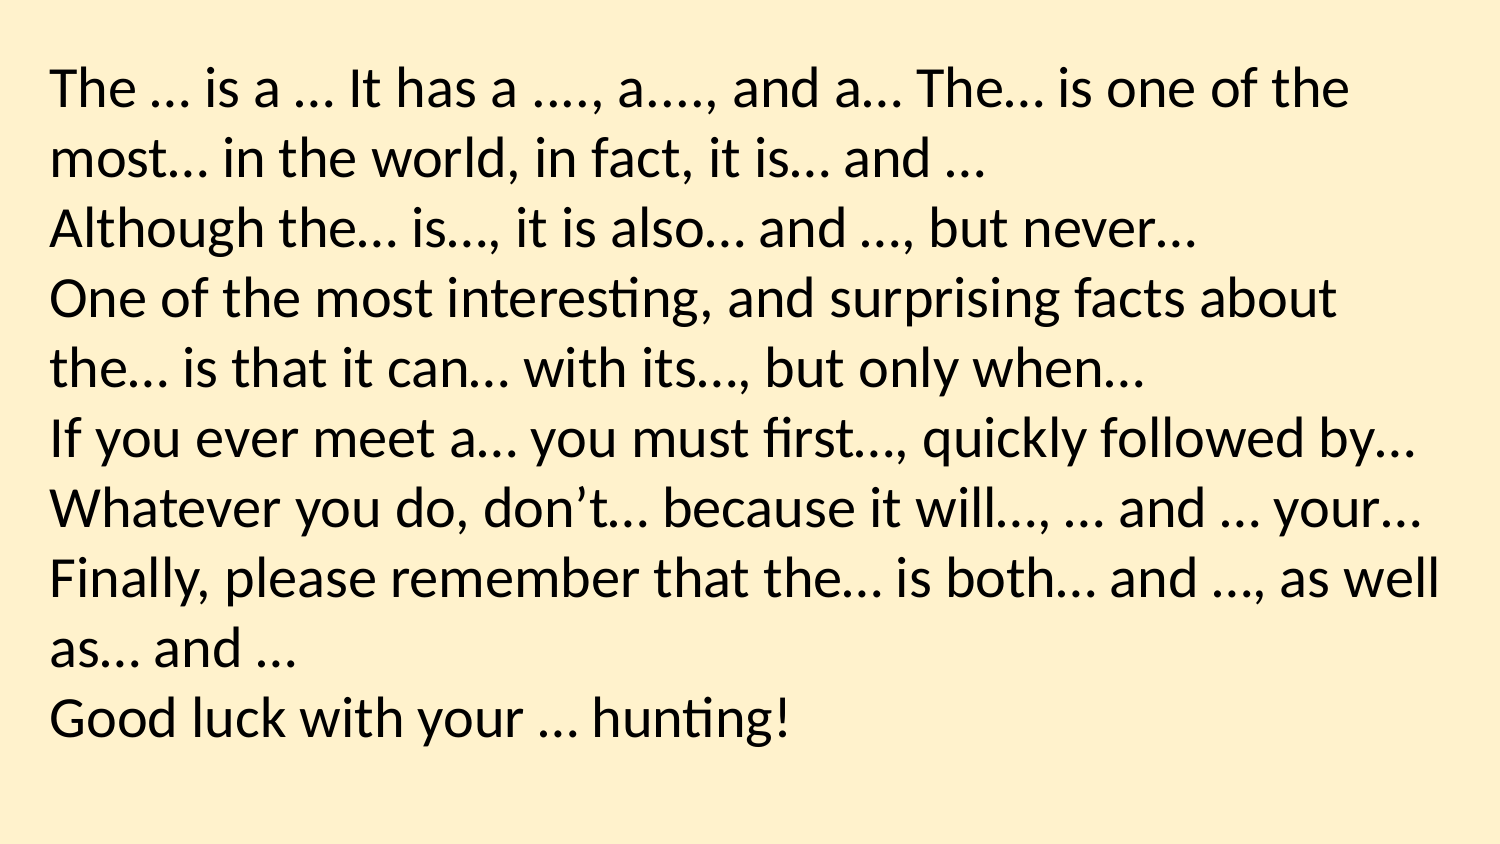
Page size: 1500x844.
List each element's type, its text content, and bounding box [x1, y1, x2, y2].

text_box The … is a … It has a ...., a...., and a… The… is one of the most… in the world, in fact, it is… and … Although the… is…, it is also… and …, but never… One of the most interesting, and surprising facts about the… is that it can… with its…, but only when… If you ever meet a… you must first…, quickly followed by… Whatever you do, don’t… because it will…, … and … your… Finally, please remember that the… is both… and …, as well as… and … Good luck with your … hunting! [34, 34, 1471, 818]
